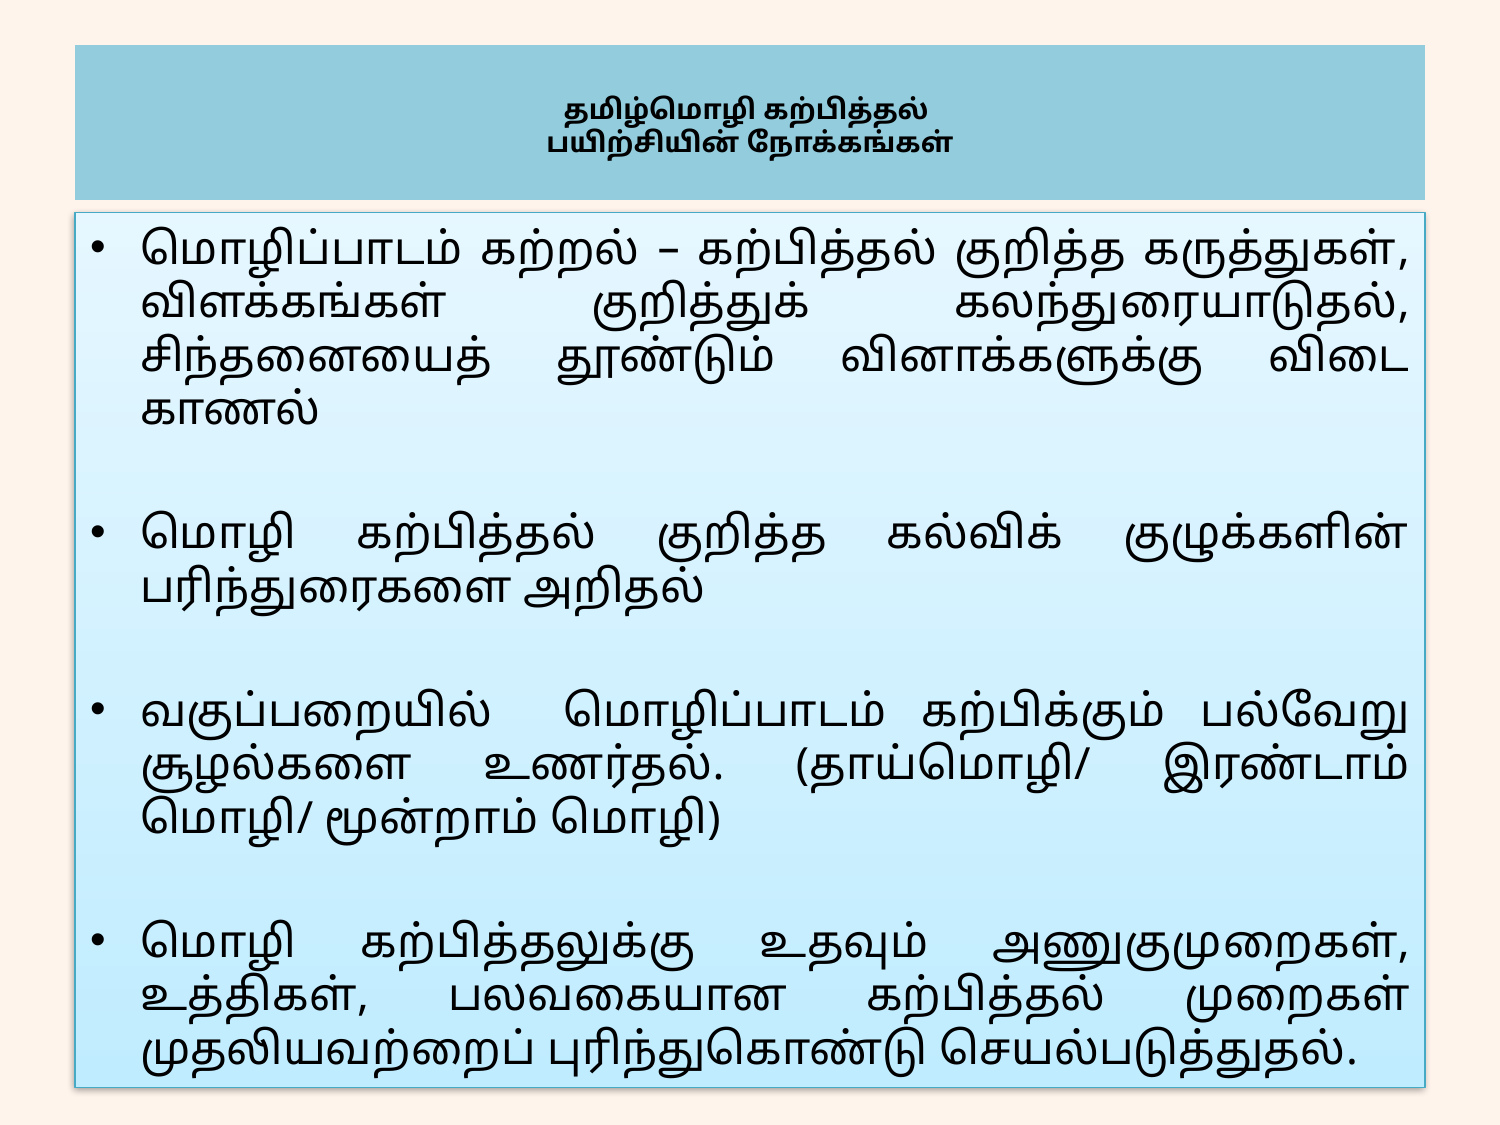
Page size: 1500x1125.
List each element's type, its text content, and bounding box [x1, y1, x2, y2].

list மொழிப்பாடம் கற்றல் – கற்பித்தல் குறித்த கருத்துகள், விளக்கங்கள் குறித்துக் கலந்துரையாடுதல், சிந்தனையைத் தூண்டும் வினாக்களுக்கு விடை காணல் மொழி கற்பித்தல் குறித்த கல்விக் குழுக்களின் பரிந்துரைகளை அறிதல் வகுப்பறையில் மொழிப்பாடம் கற்பிக்கும் பல்வேறு சூழல்களை உணர்தல். (தாய்மொழி/ இரண்டாம் மொழி/ மூன்றாம் மொழி) மொழி கற்பித்தலுக்கு உதவும் அணுகுமுறைகள், உத்திகள், பலவகையான கற்பித்தல் முறைகள் முதலியவற்றைப் புரிந்துகொண்டு செயல்படுத்துதல். [74, 212, 1426, 1088]
title தமிழ்மொழி கற்பித்தல் பயிற்சியின் நோக்கங்கள் [75, 45, 1425, 200]
